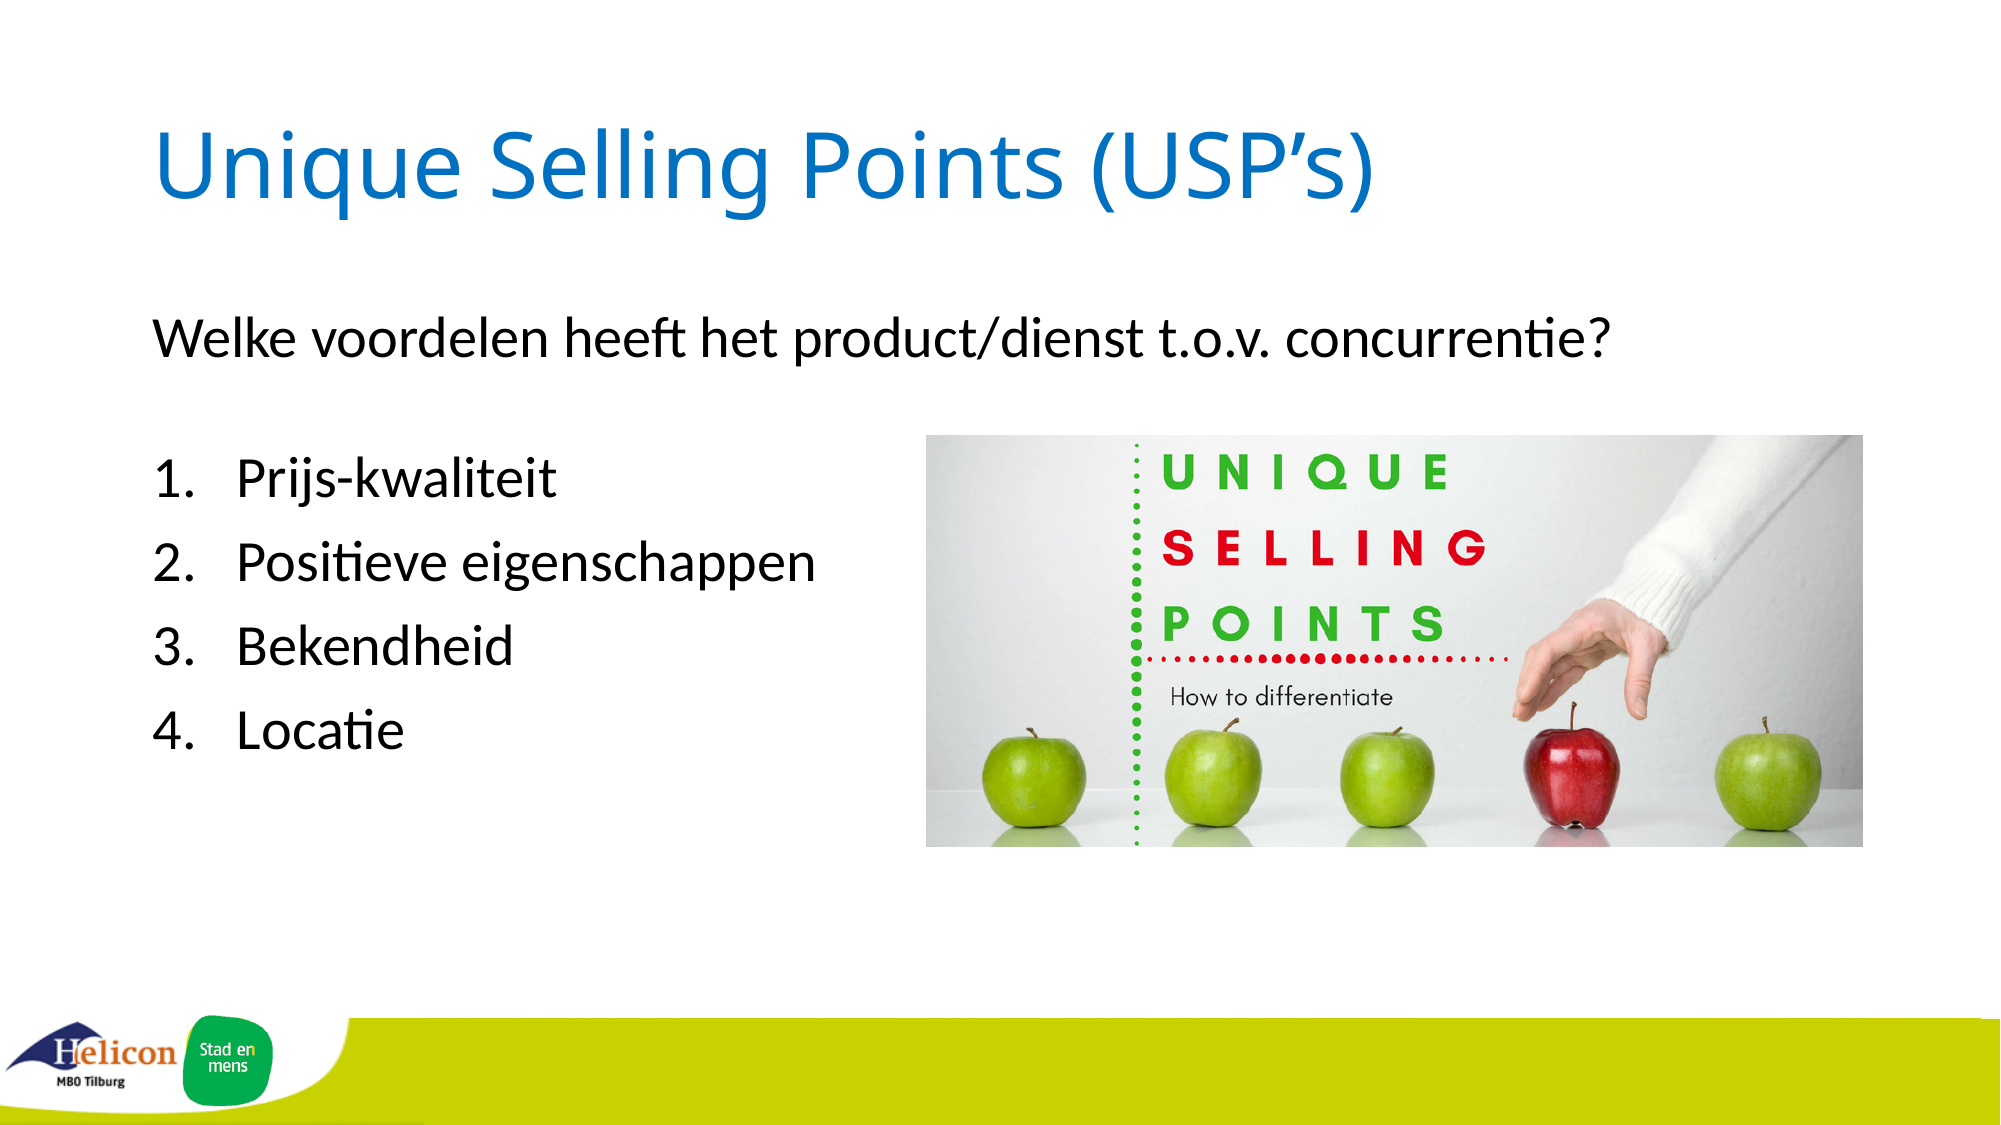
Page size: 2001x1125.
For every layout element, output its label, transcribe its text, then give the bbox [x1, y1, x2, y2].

picture [926, 435, 1863, 847]
title Unique Selling Points (USP’s) [137, 59, 1863, 278]
picture [0, 1014, 424, 1125]
list Welke voordelen heeft het product/dienst t.o.v. concurrentie? Prijs-kwaliteit Positieve eigenschappen Bekendheid Locatie [137, 299, 1863, 1014]
